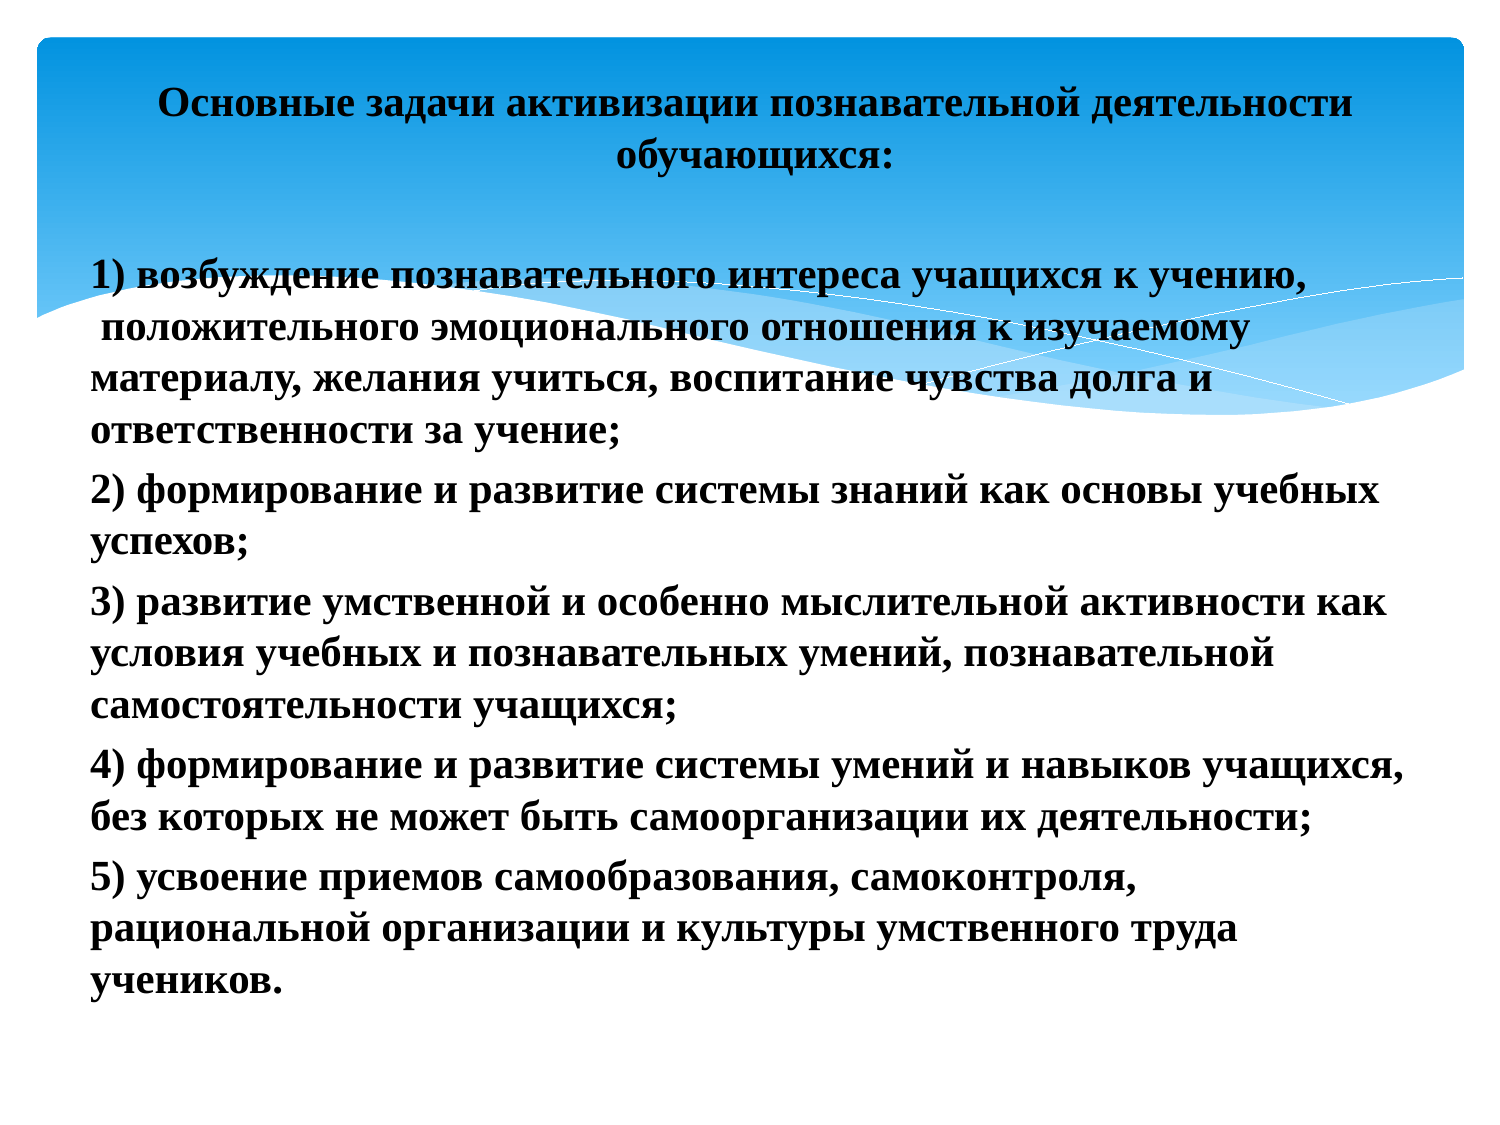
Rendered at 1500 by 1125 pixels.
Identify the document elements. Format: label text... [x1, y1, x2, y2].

list Основные задачи активизации познавательной деятельности обучающихся: 1) возбуждение познавательного интереса учащихся к учению, положительного эмоционального отношения к изучаемому материалу, желания учиться, воспитание чувства долга и ответственности за учение; 2) формирование и развитие системы знаний как основы учебных успехов; 3) развитие умственной и особенно мыслительной активности как условия учебных и познавательных умений, познавательной самостоятельности учащихся; 4) формирование и развитие системы умений и навыков учащихся, без которых не может быть самоорганизации их деятельности; 5) усвоение приемов самообразования, самоконтроля, рациональной организации и культуры умственного труда учеников. [75, 66, 1425, 1059]
